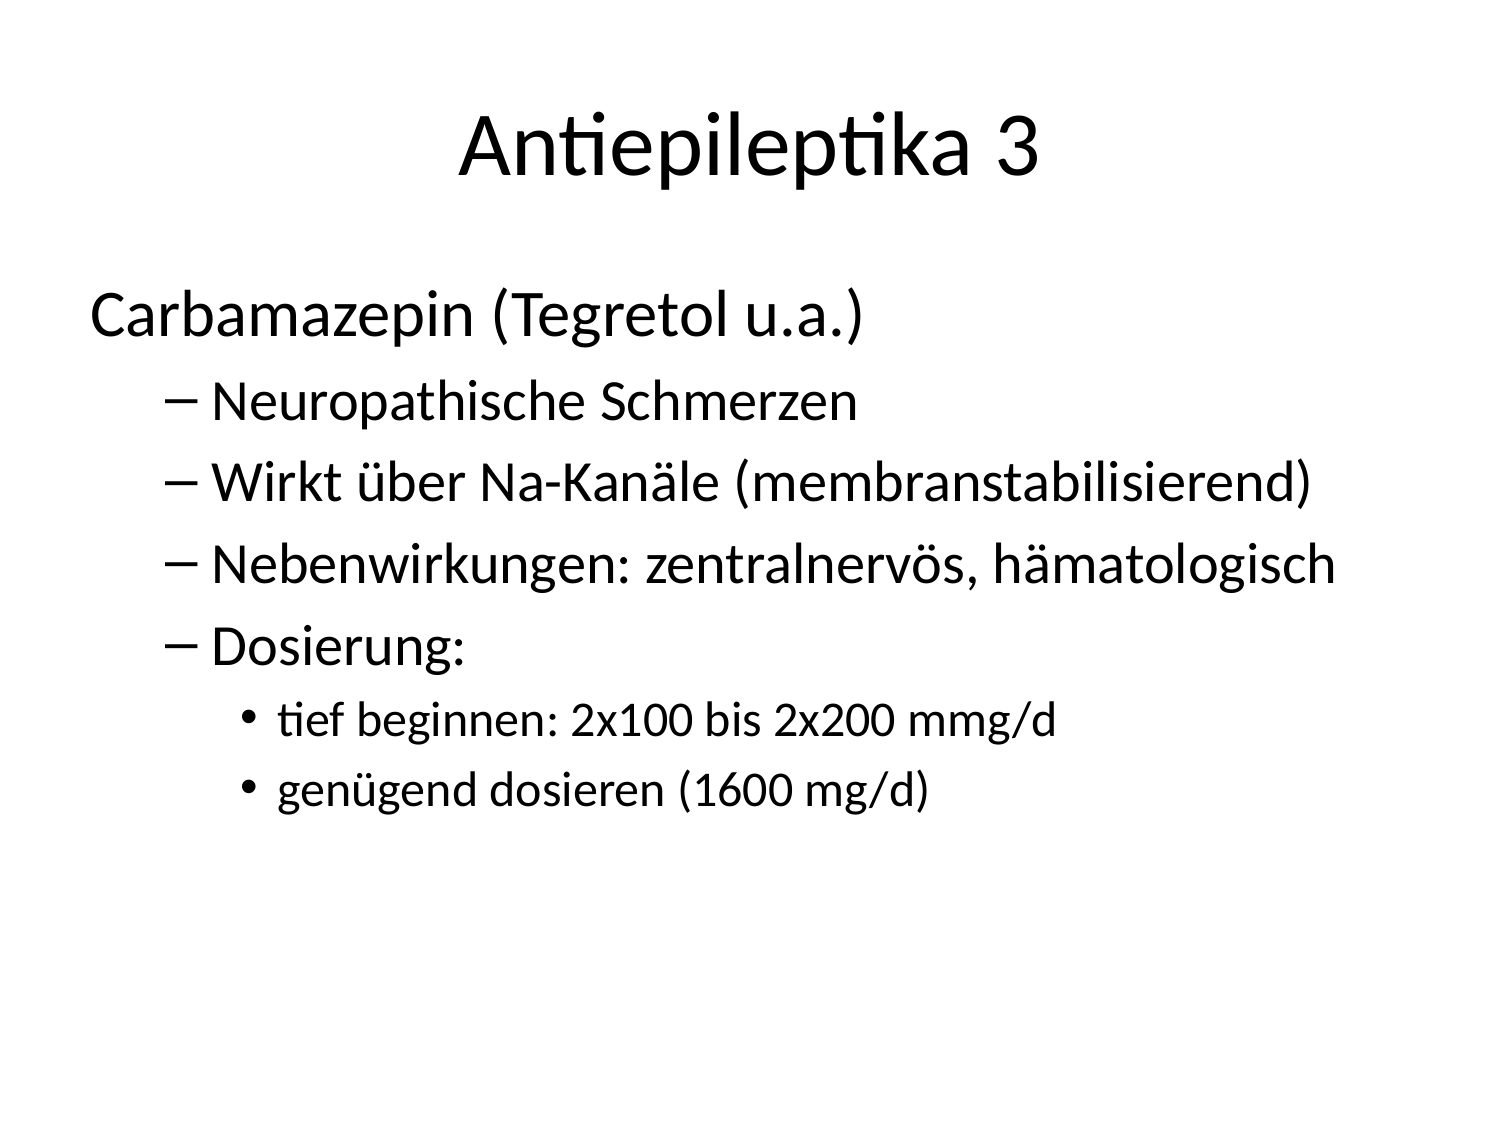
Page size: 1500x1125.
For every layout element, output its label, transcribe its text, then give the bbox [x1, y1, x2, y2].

title Antiepileptika 3 [75, 45, 1425, 233]
list Carbamazepin (Tegretol u.a.) Neuropathische Schmerzen Wirkt über Na-Kanäle (membranstabilisierend) Nebenwirkungen: zentralnervös, hämatologisch Dosierung: tief beginnen: 2x100 bis 2x200 mmg/d genügend dosieren (1600 mg/d) [75, 262, 1425, 1005]
